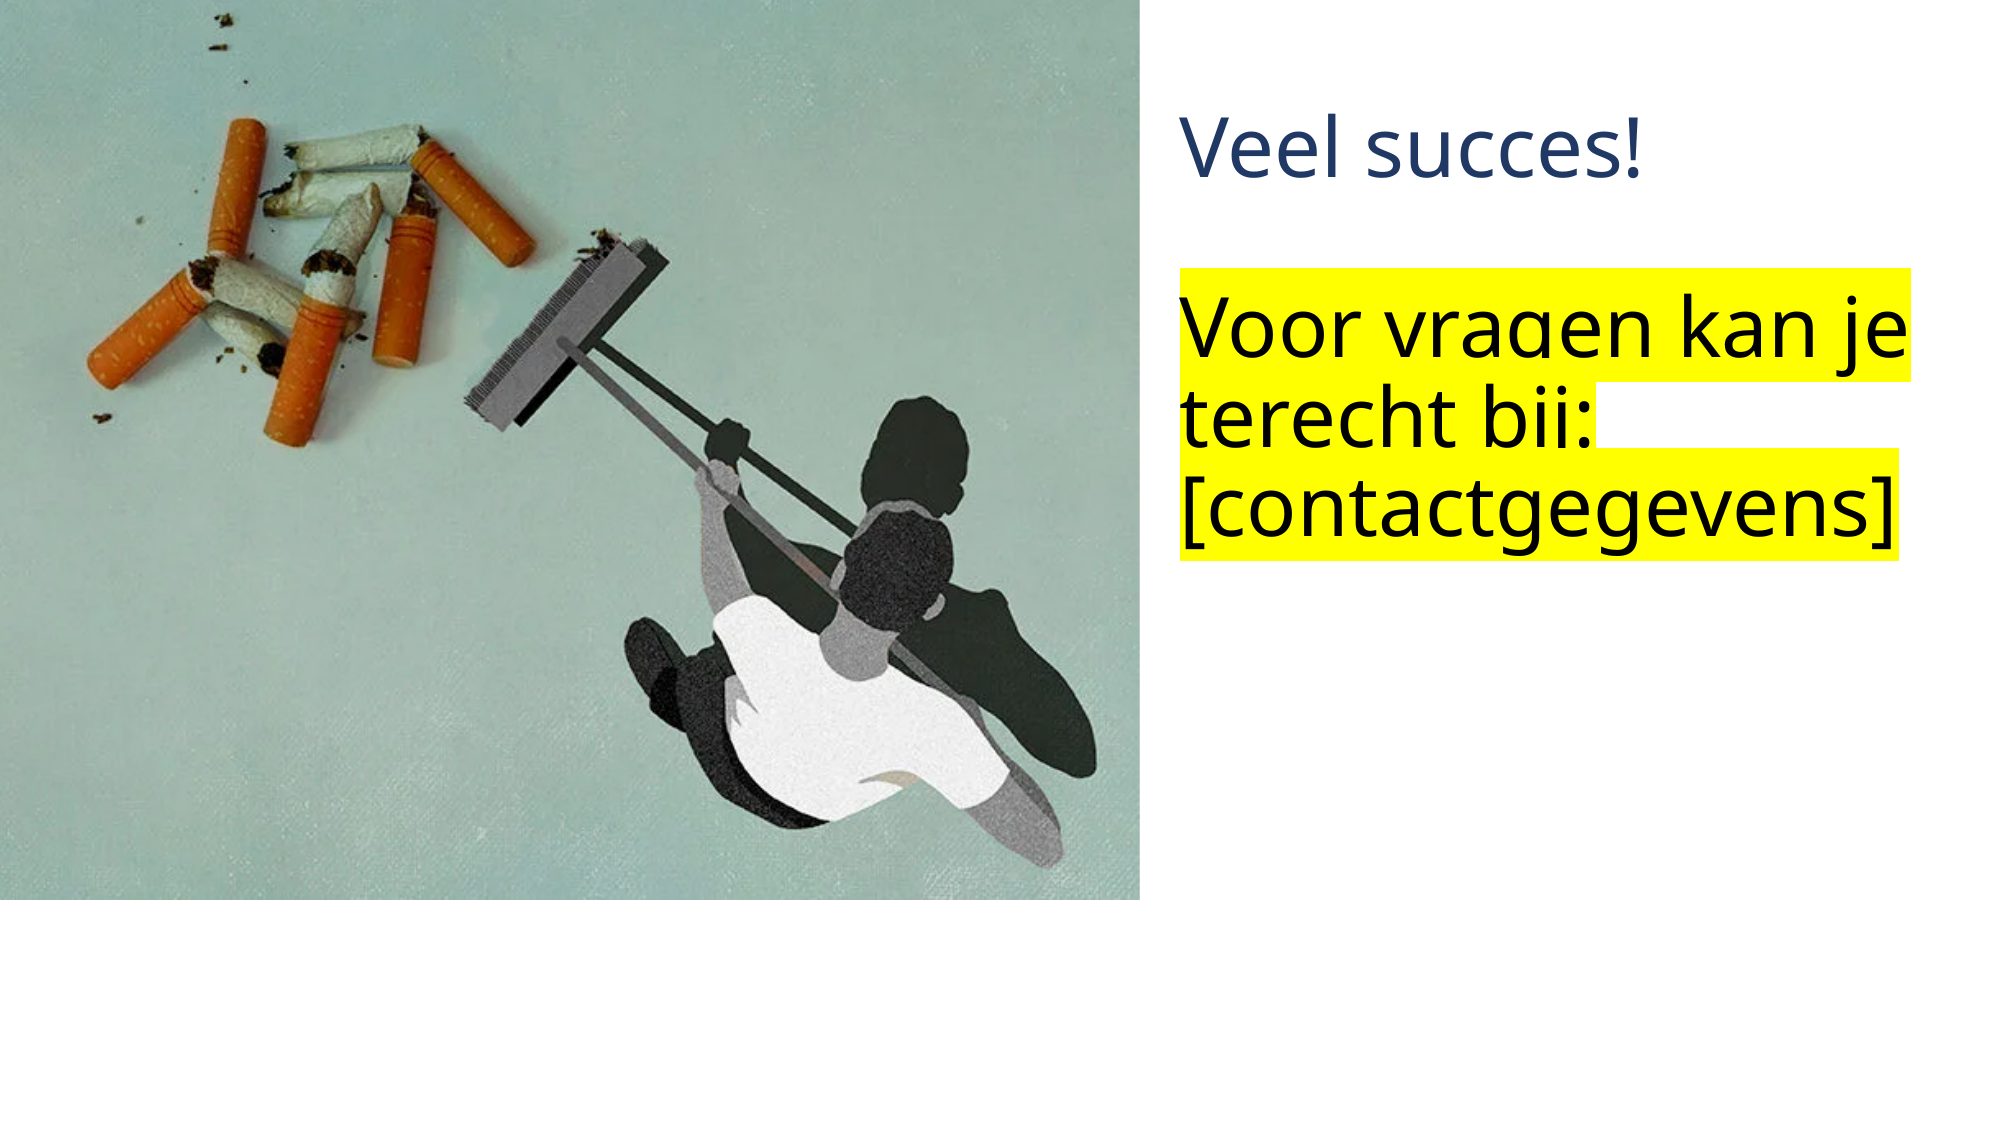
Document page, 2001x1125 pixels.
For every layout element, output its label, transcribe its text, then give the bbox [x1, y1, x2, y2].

title Veel succes! Voor vragen kan je terecht bij: [contactgegevens] [1164, 65, 2000, 563]
picture [0, 0, 1140, 900]
